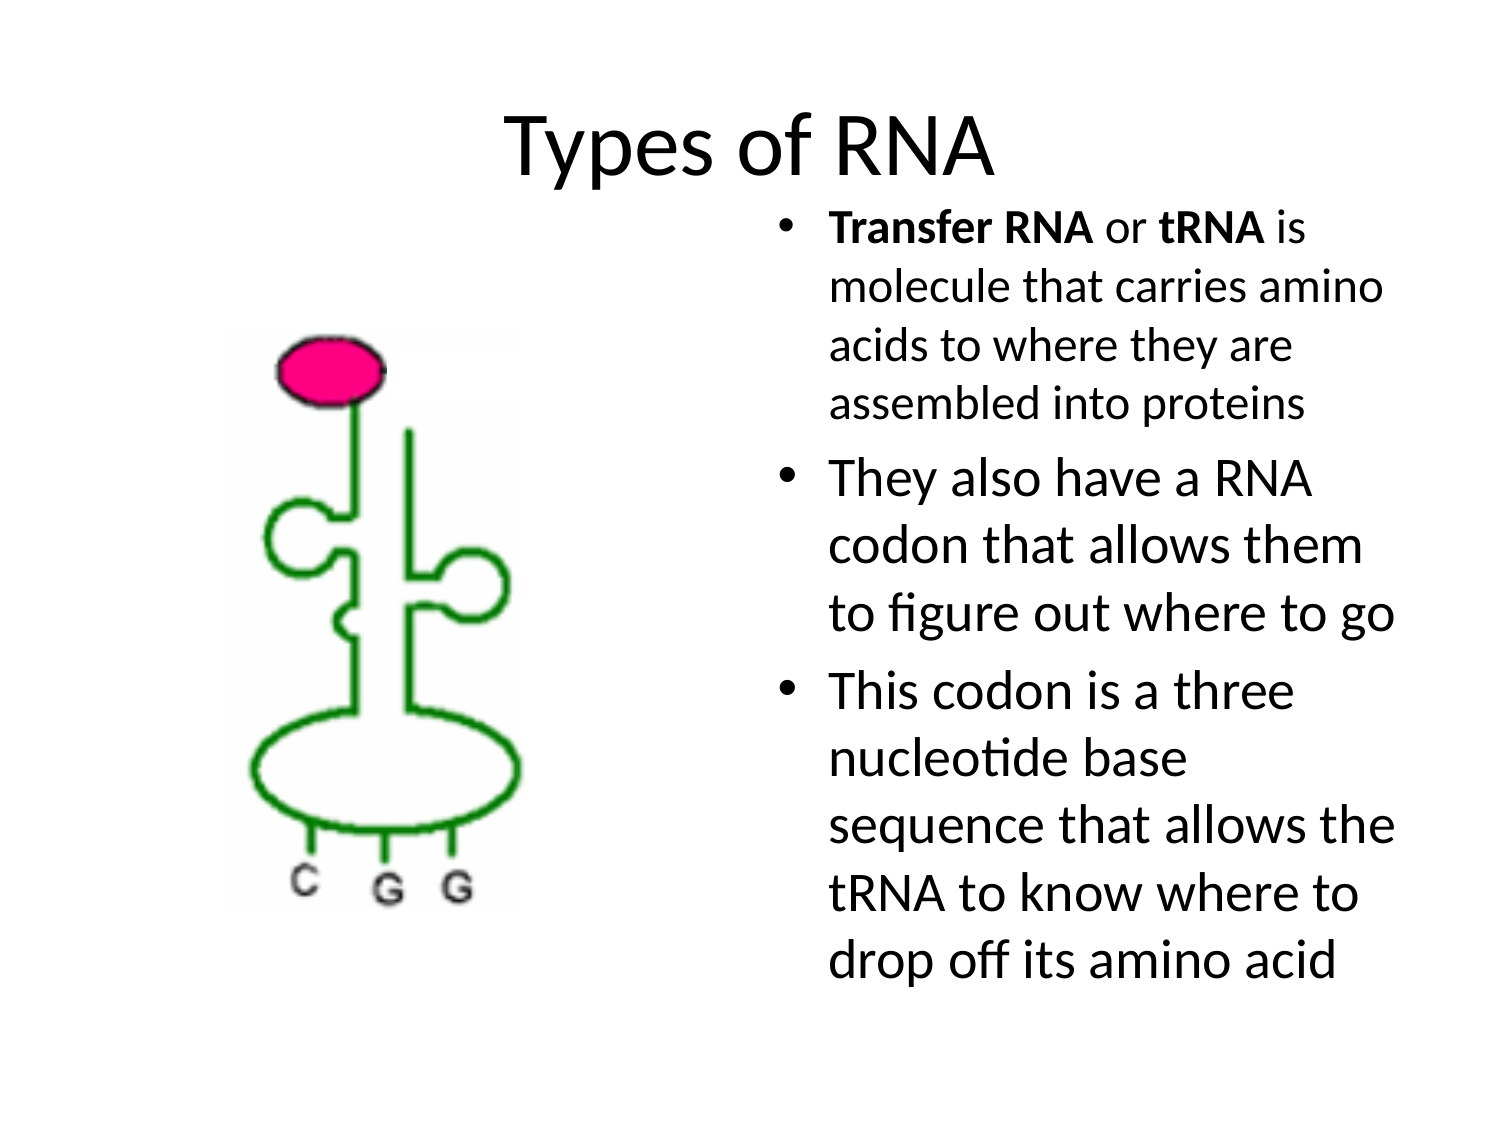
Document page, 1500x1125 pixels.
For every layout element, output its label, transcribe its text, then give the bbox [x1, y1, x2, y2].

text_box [212, 237, 588, 951]
list Transfer RNA or tRNA is molecule that carries amino acids to where they are assembled into proteins They also have a RNA codon that allows them to figure out where to go This codon is a three nucleotide base sequence that allows the tRNA to know where to drop off its amino acid [762, 187, 1425, 1100]
title Types of RNA [75, 45, 1425, 233]
